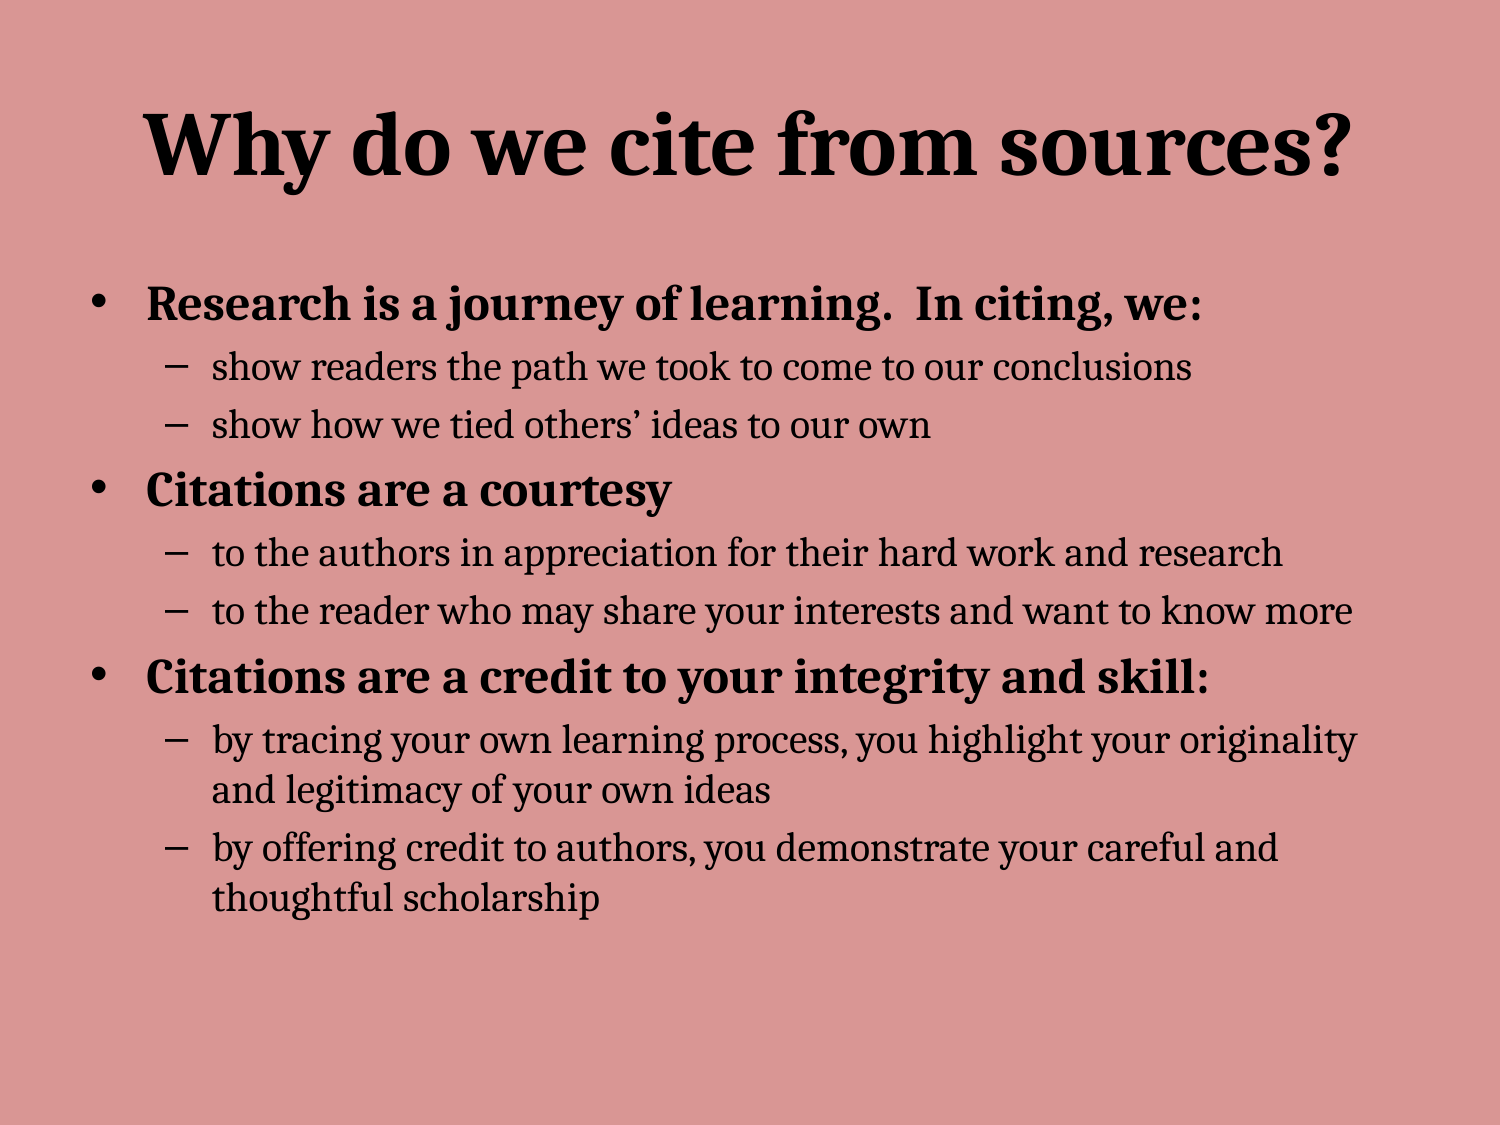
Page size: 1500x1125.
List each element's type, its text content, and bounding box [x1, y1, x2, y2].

list Research is a journey of learning. In citing, we: show readers the path we took to come to our conclusions show how we tied others’ ideas to our own Citations are a courtesy to the authors in appreciation for their hard work and research to the reader who may share your interests and want to know more Citations are a credit to your integrity and skill: by tracing your own learning process, you highlight your originality and legitimacy of your own ideas by offering credit to authors, you demonstrate your careful and thoughtful scholarship [75, 262, 1425, 1005]
title Why do we cite from sources? [75, 45, 1425, 233]
